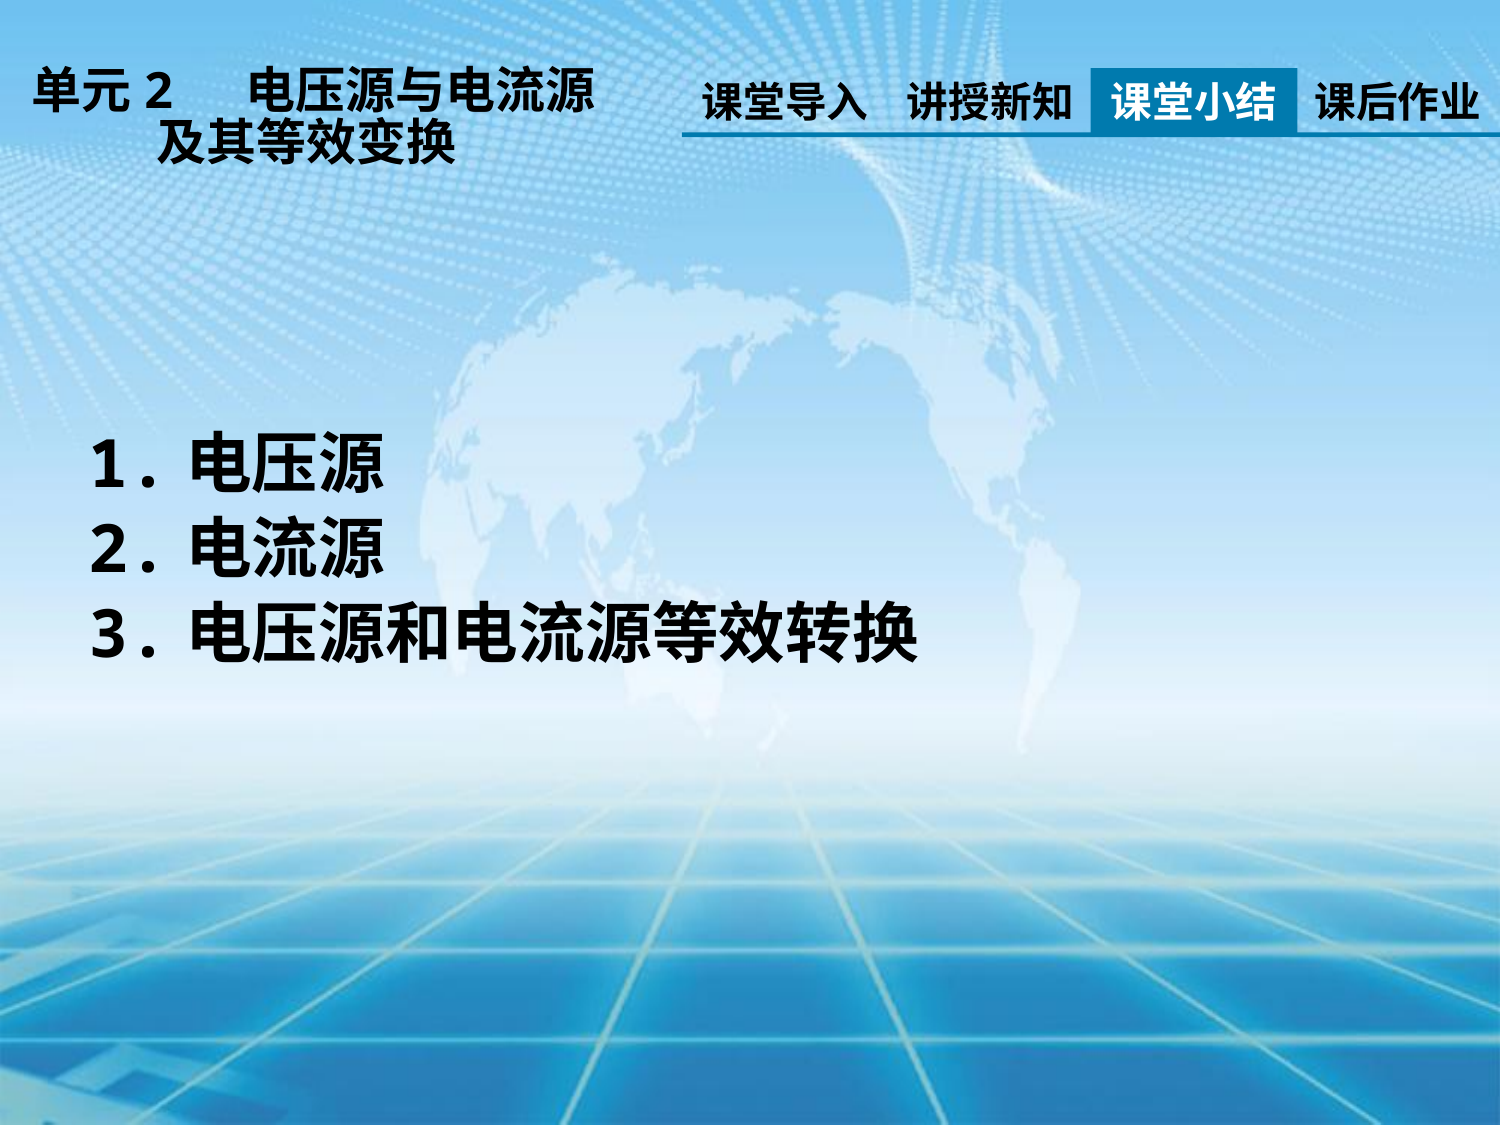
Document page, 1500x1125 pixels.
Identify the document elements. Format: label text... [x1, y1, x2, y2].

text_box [16, 59, 1500, 180]
text_box 1.电压源 2.电流源 3.电压源和电流源等效转换 [73, 422, 1428, 816]
picture [0, 0, 1500, 1125]
